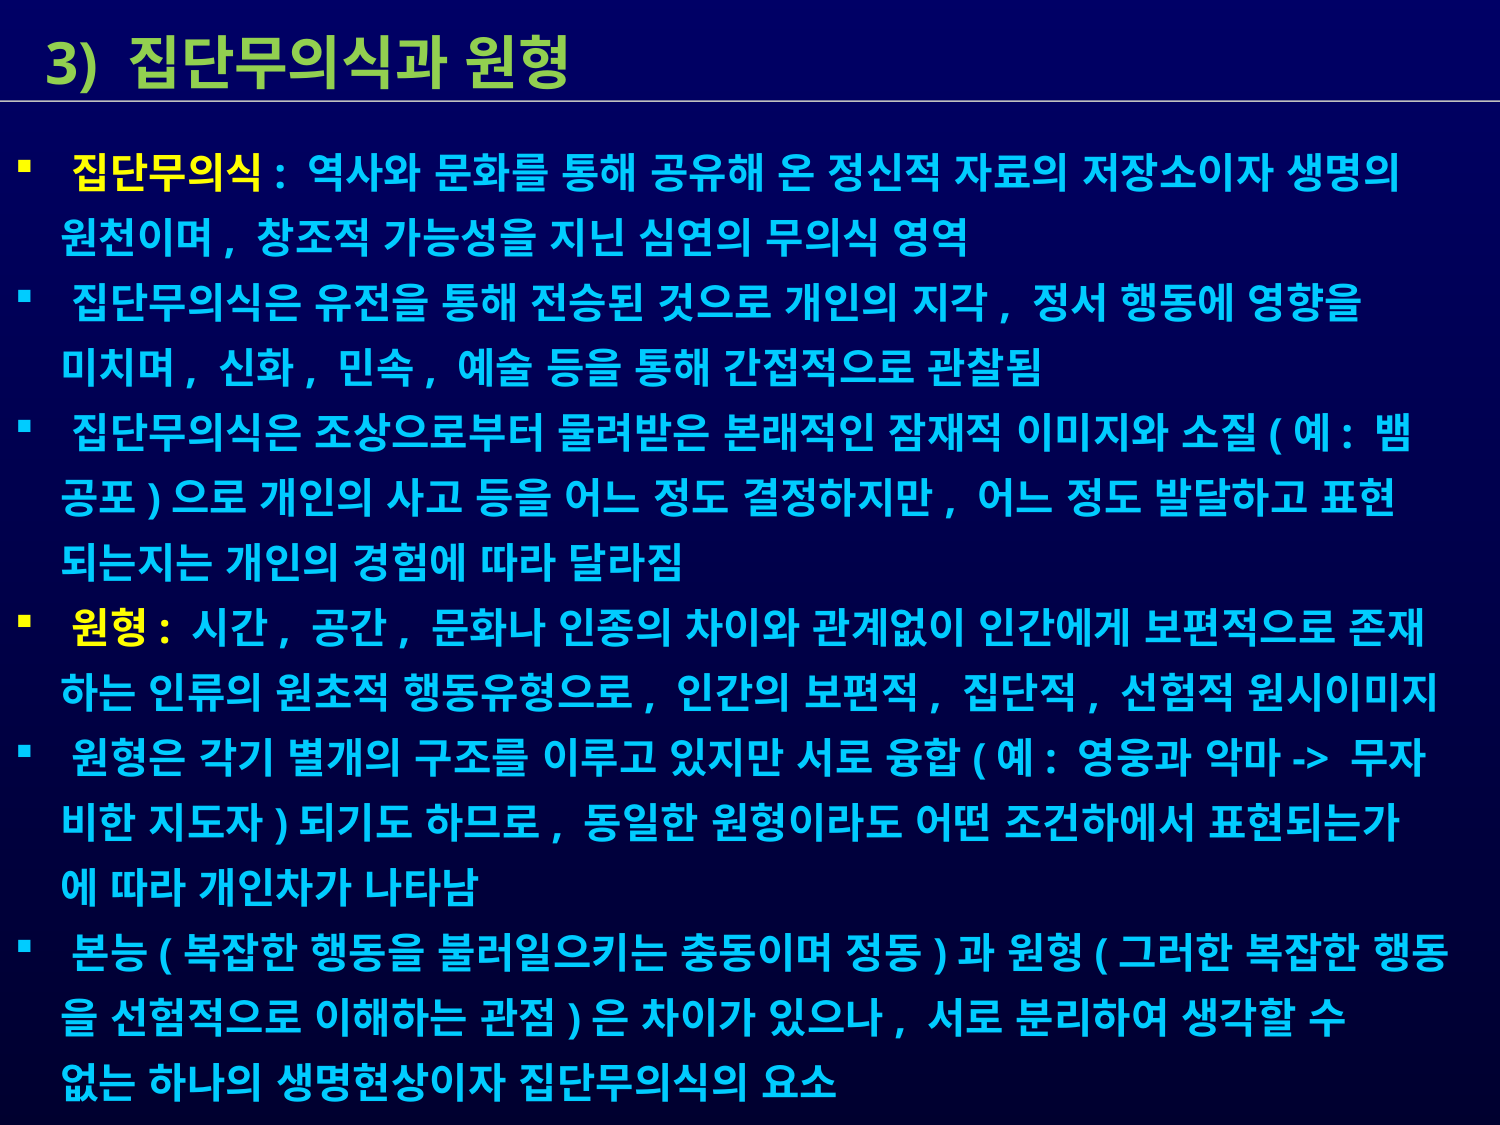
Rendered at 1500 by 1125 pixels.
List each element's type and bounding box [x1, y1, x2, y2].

text_box [0, 18, 1500, 1115]
